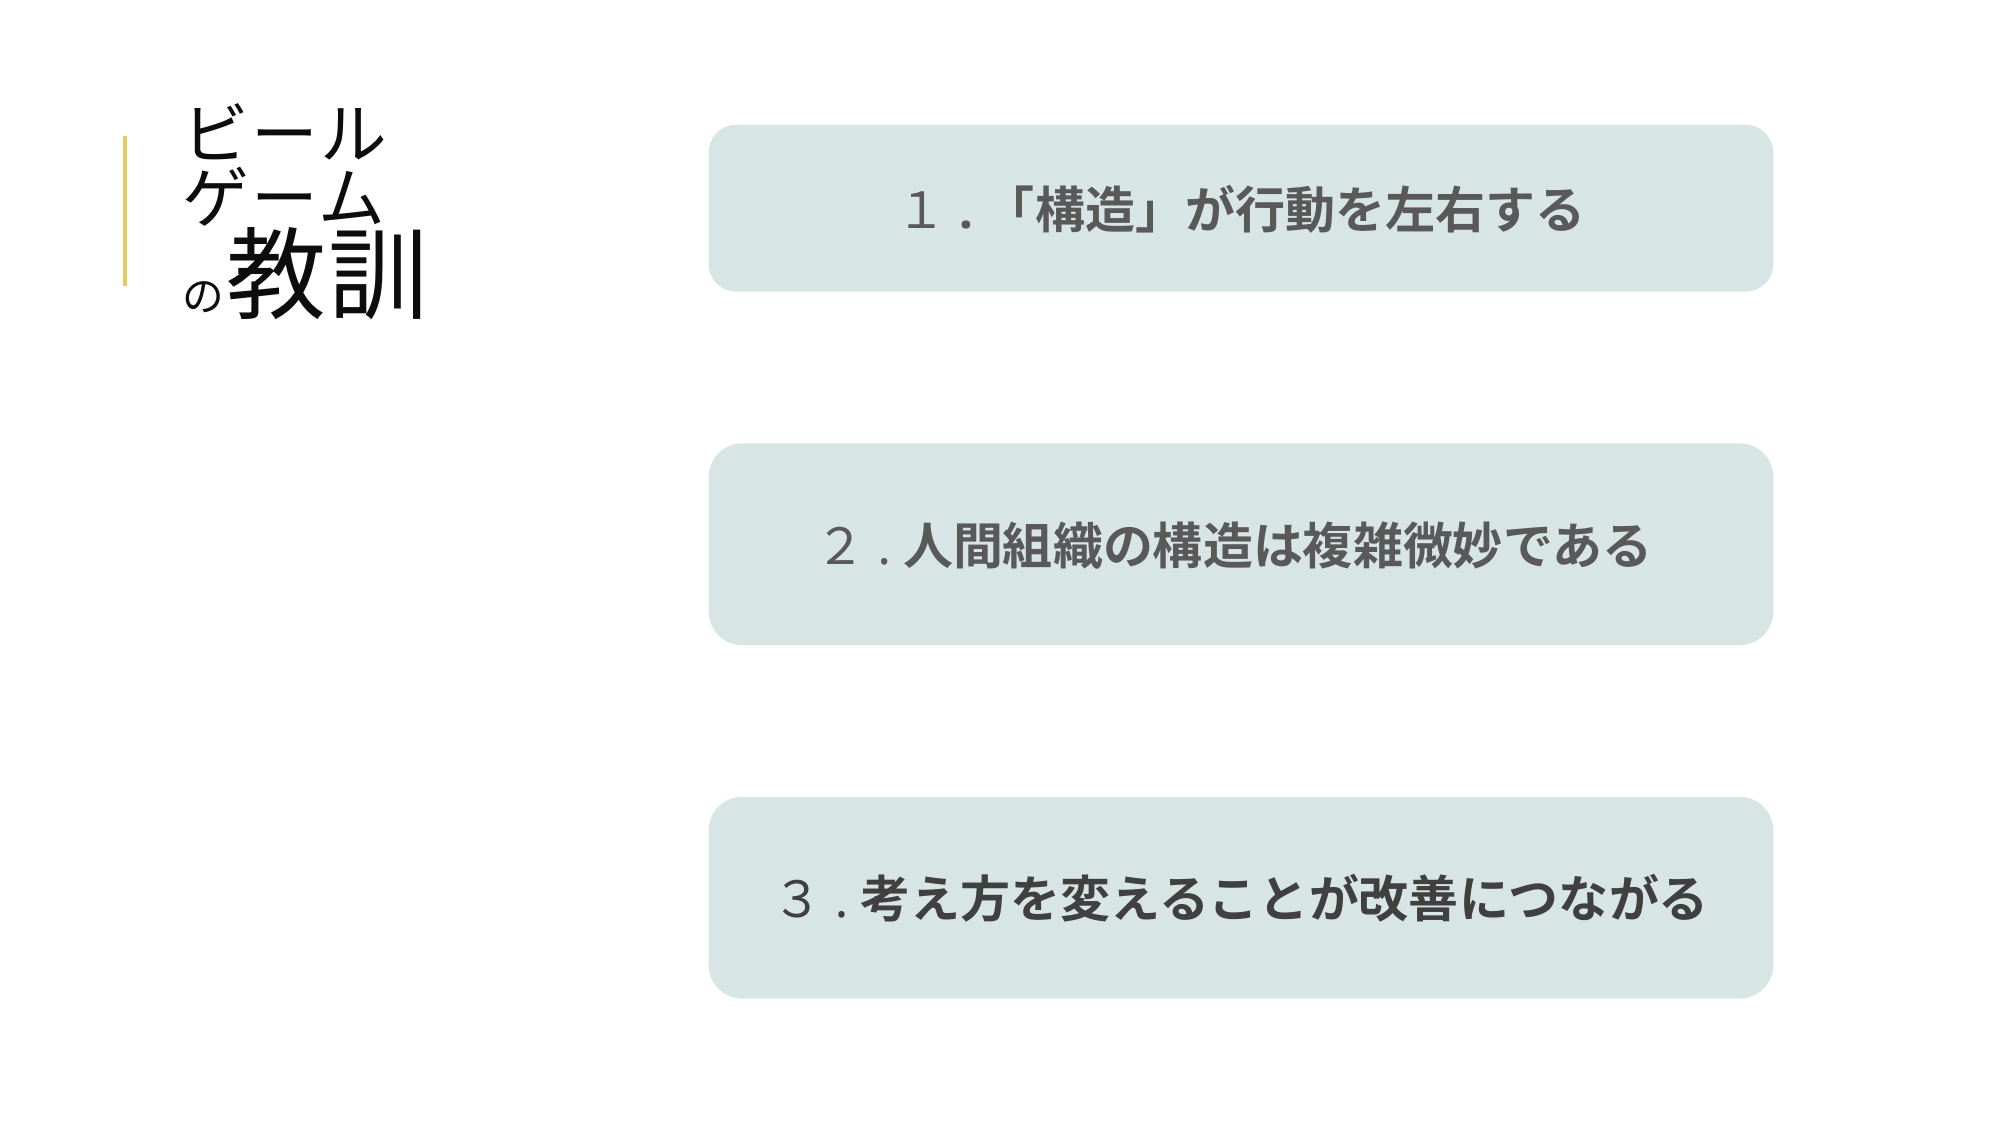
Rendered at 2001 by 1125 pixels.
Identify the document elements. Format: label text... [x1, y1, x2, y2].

text_box ２.人間組織の構造は複雑微妙である [707, 442, 1775, 646]
title ビール ゲーム の教訓 [168, 96, 1763, 342]
text_box ３.考え方を変えることが改善につながる [707, 796, 1775, 1000]
list [641, 124, 1841, 999]
